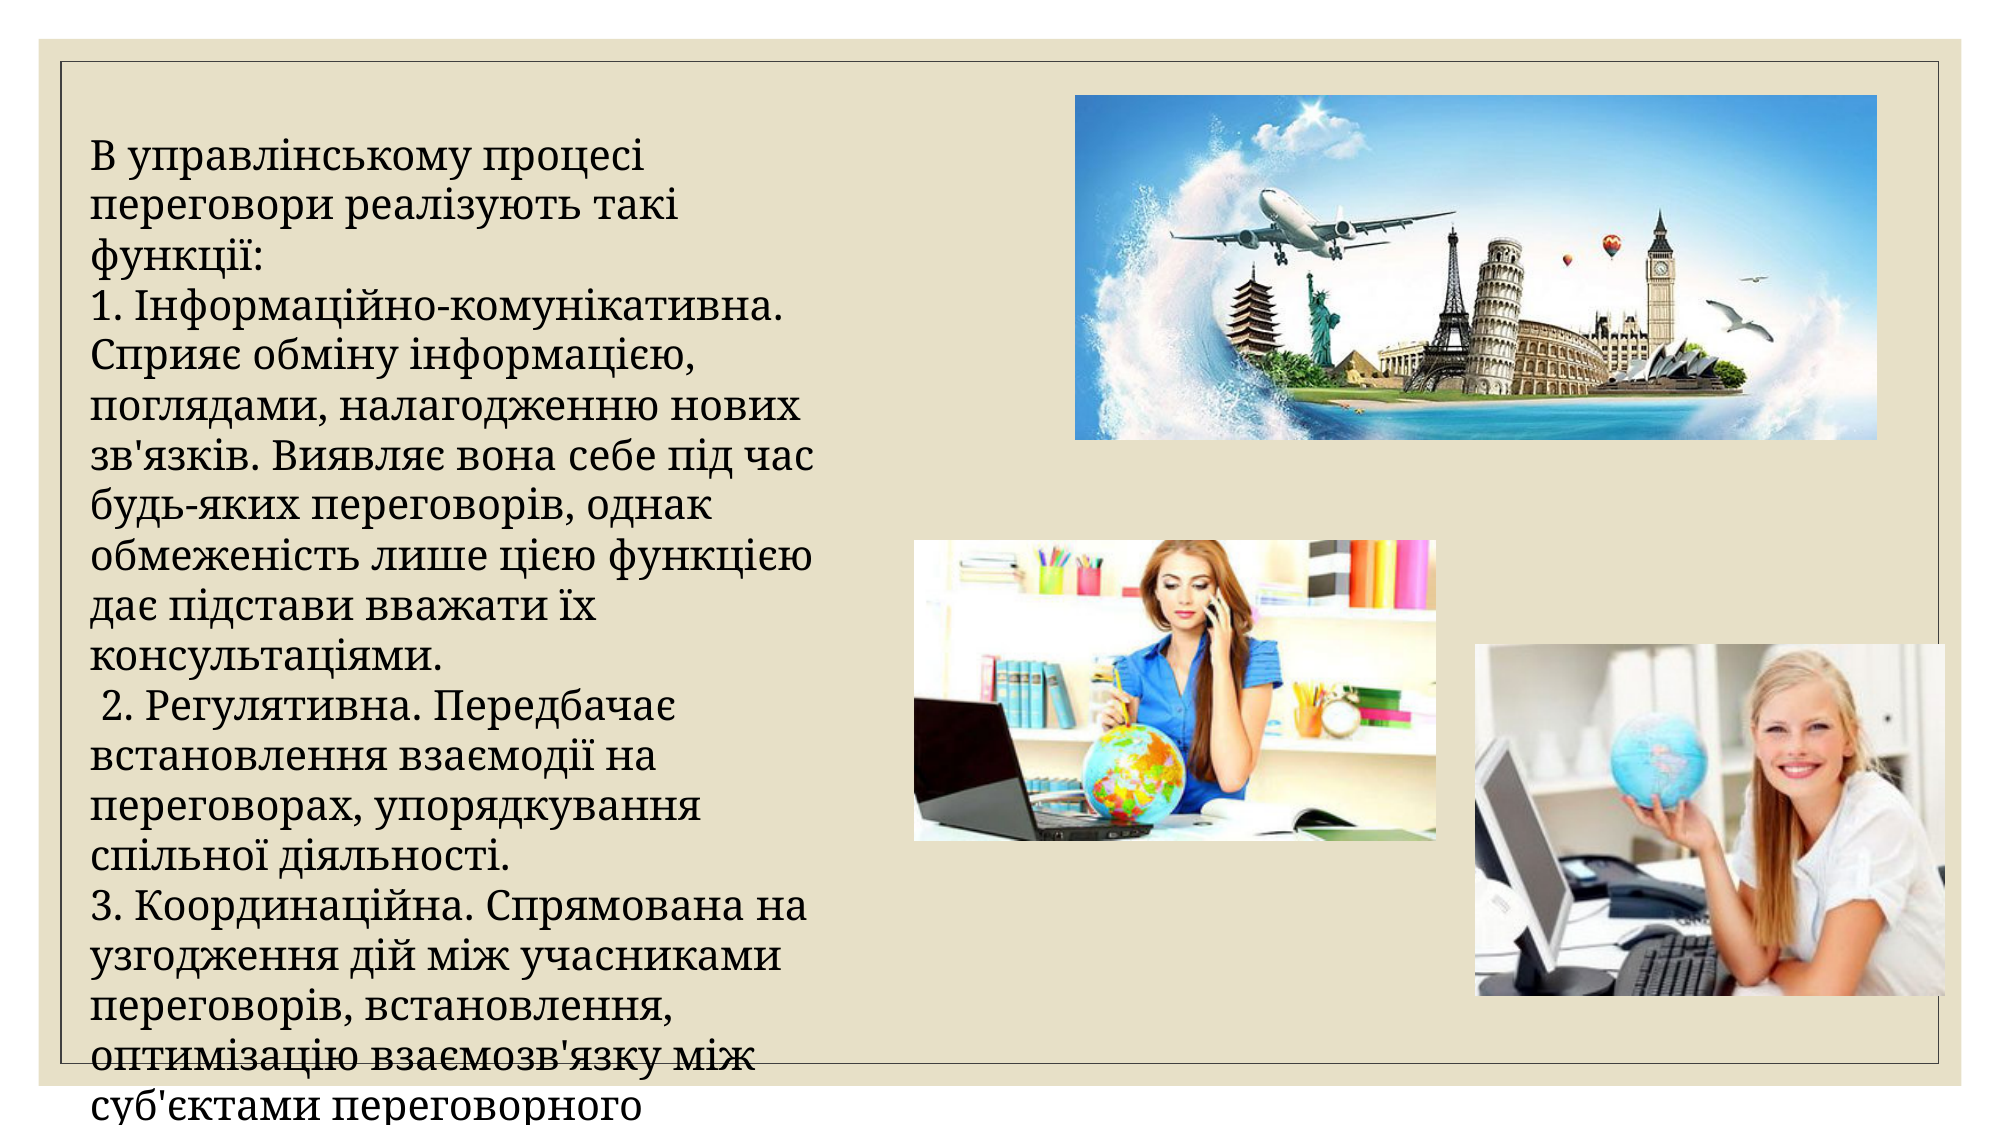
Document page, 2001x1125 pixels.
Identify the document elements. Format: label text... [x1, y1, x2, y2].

picture [1075, 95, 1877, 440]
picture [914, 540, 1436, 841]
picture [1475, 644, 1945, 996]
text_box В управлінському процесі переговори реалізують такі функції: 1. Інформаційно-комунікативна. Сприяє обміну інформацією, поглядами, налагодженню нових зв'язків. Виявляє вона себе під час будь-яких переговорів, однак обмеженість лише цією функцією дає підстави вважати їх консультаціями. 2. Регулятивна. Передбачає встановлення взаємодії на переговорах, упорядкування спільної діяльності. 3. Координаційна. Спрямована на узгодження дій між учасниками переговорів, встановлення, оптимізацію взаємозв'язку між суб'єктами переговорного процесу. 4. Контролююча. Передбачає перевірку виконання укладених раніше угод. [75, 120, 832, 1125]
